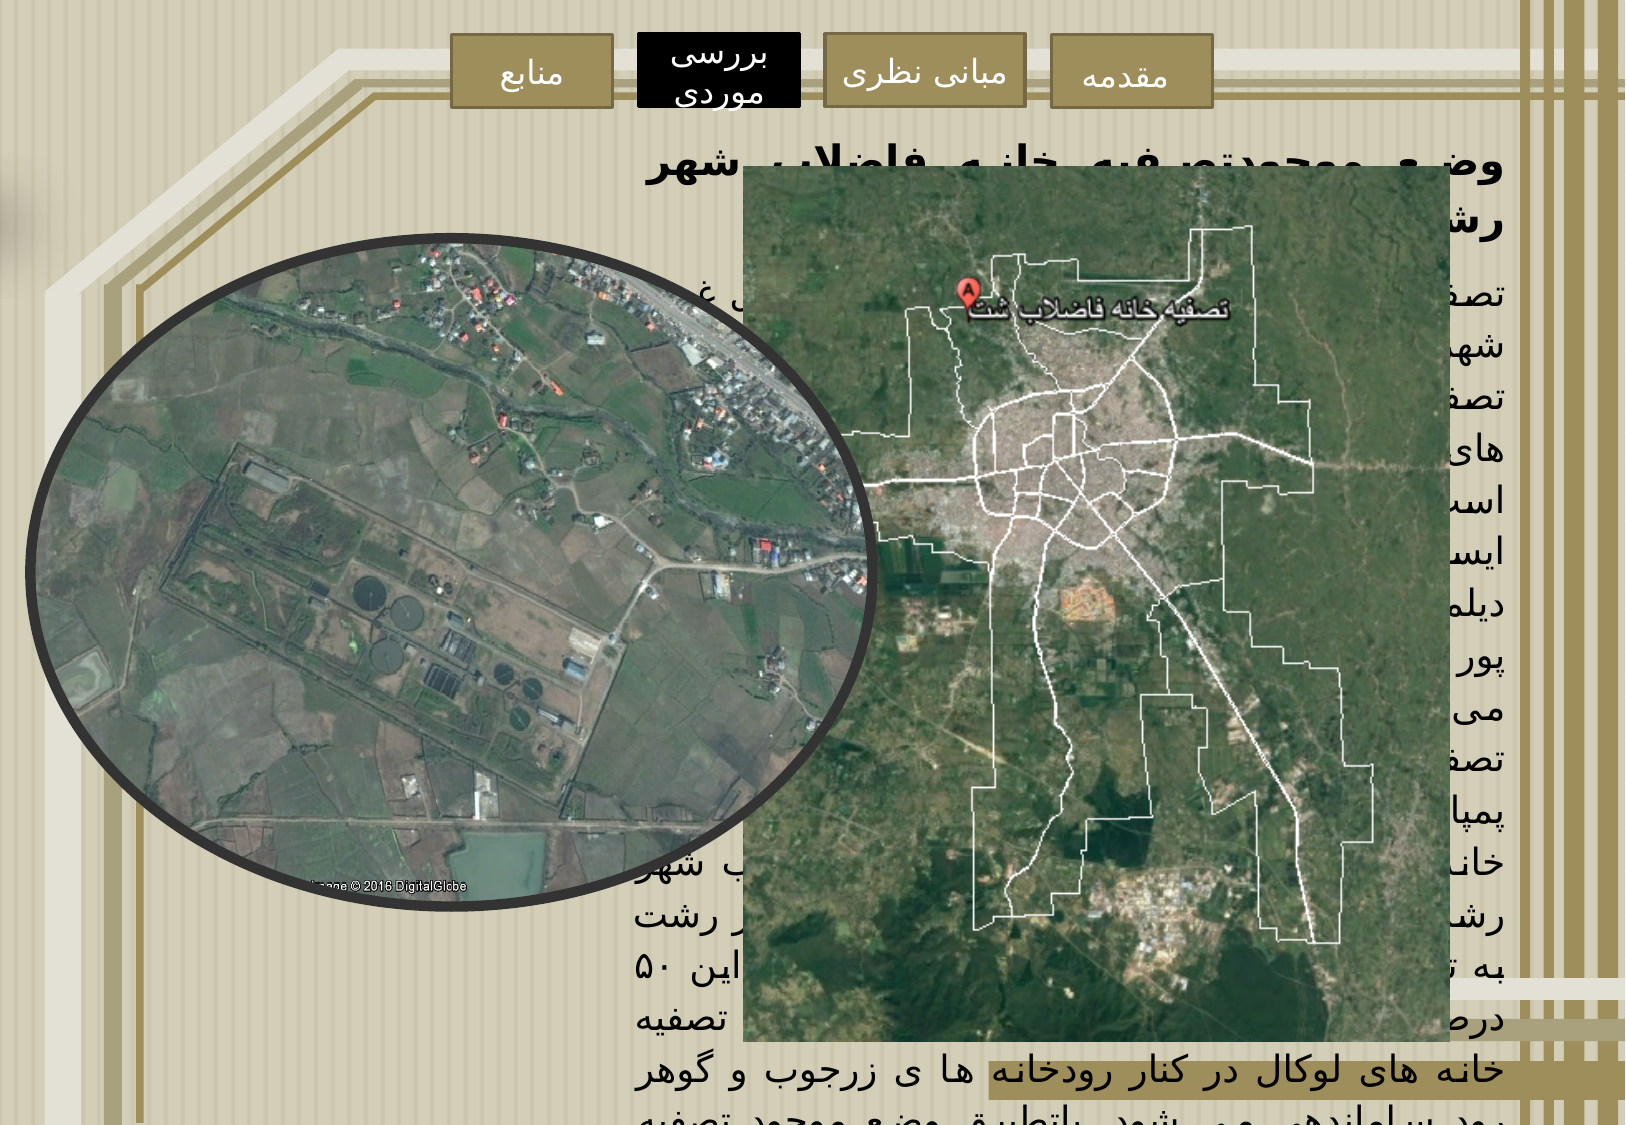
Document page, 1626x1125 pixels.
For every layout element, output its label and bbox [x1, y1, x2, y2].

text_box [8, 0, 1625, 1125]
picture [30, 166, 1450, 1042]
